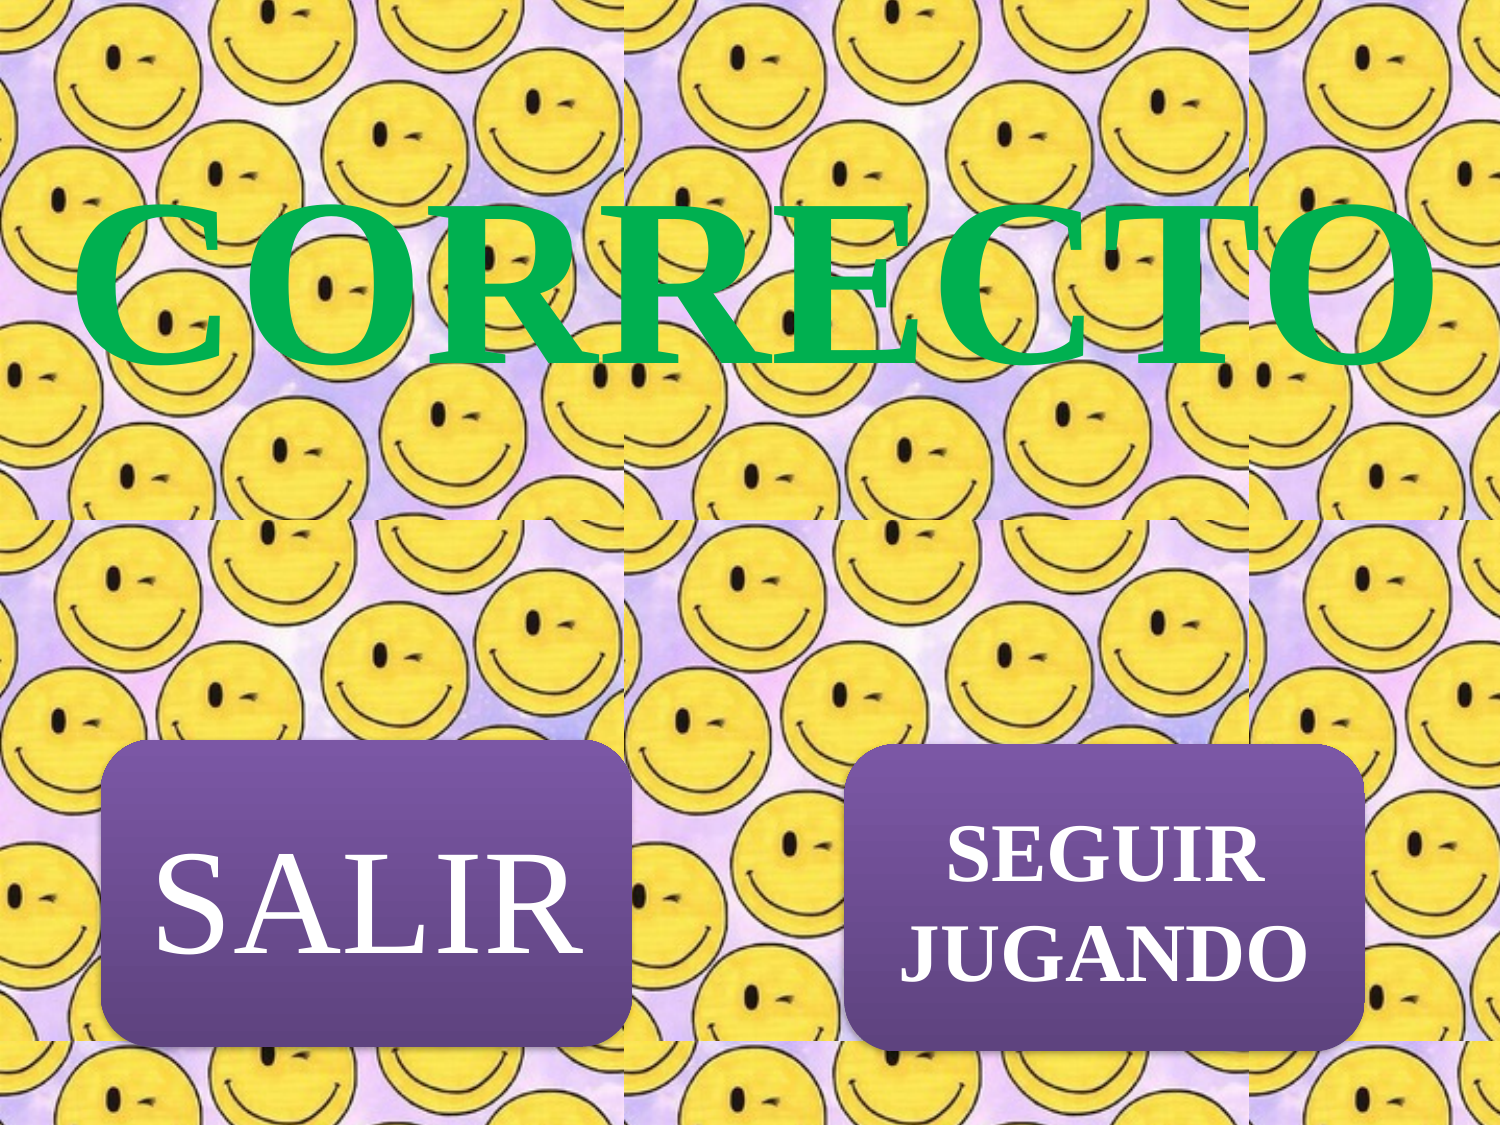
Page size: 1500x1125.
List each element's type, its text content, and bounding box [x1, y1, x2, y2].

text_box SEGUIR JUGANDO [844, 744, 1365, 1052]
picture [0, 0, 1500, 1125]
text_box SALIR [100, 739, 633, 1047]
text_box CORRECTO [50, 116, 1492, 420]
